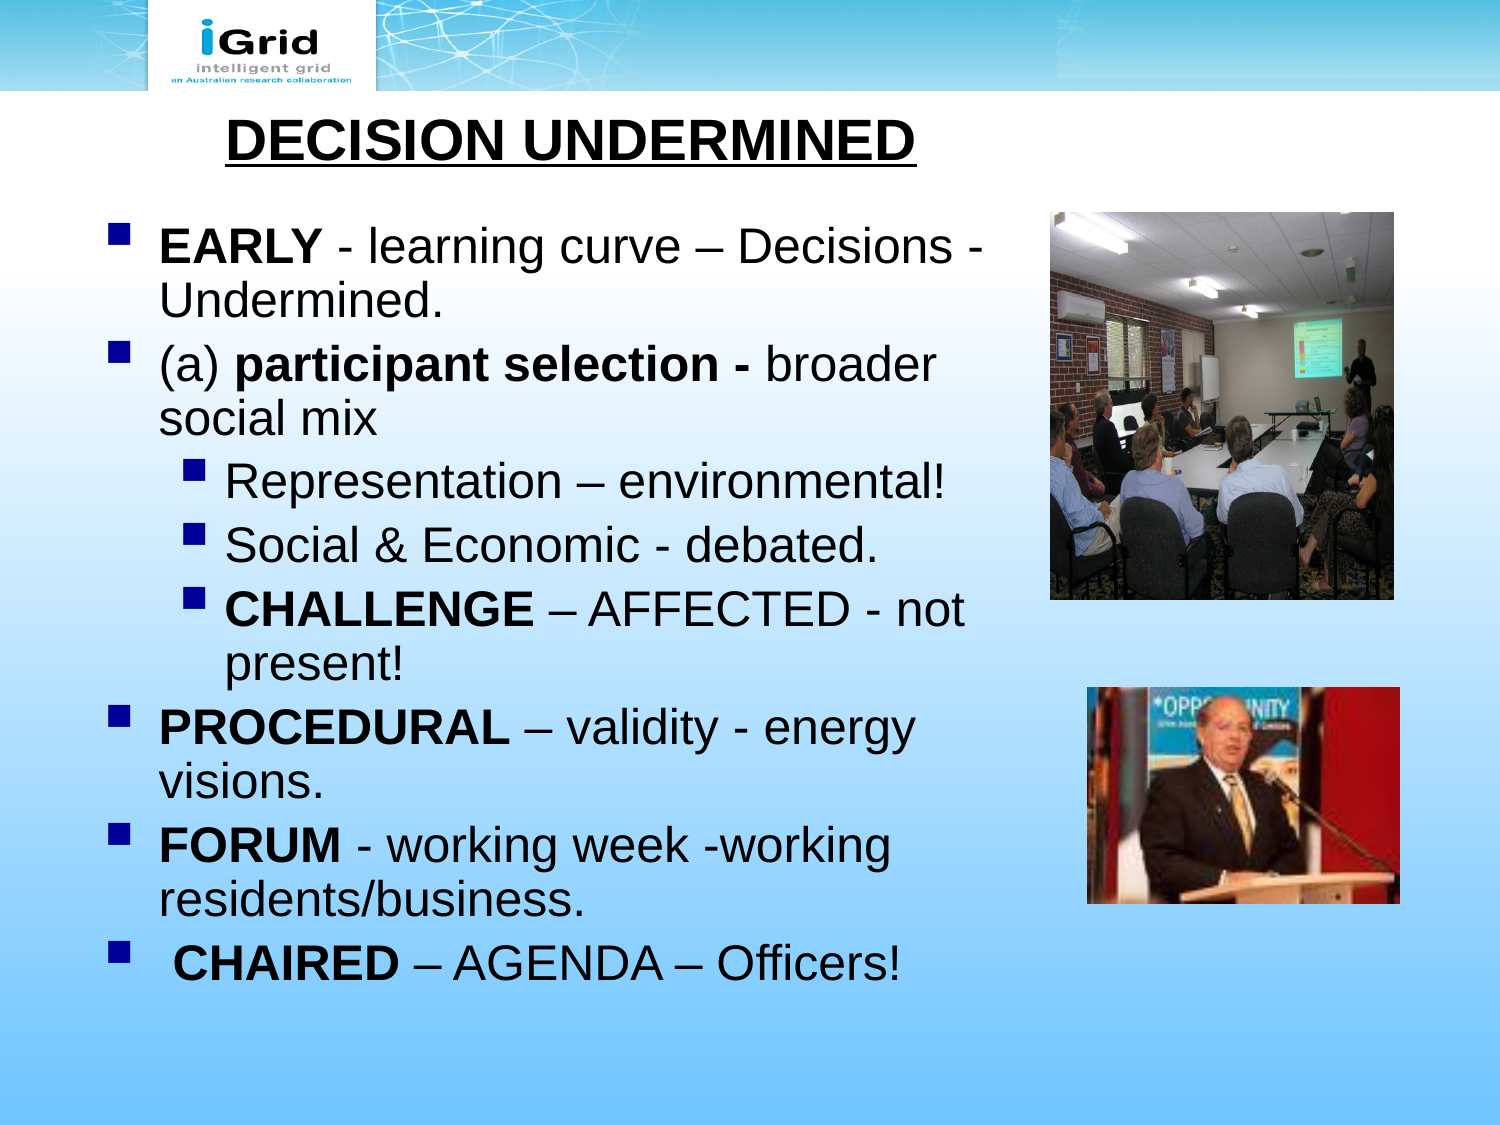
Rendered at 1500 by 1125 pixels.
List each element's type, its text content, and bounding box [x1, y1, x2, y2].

picture [1087, 687, 1401, 904]
title DECISION UNDERMINED [91, 99, 1051, 176]
list EARLY - learning curve – Decisions - Undermined. (a) participant selection - broader social mix Representation – environmental! Social & Economic - debated. CHALLENGE – AFFECTED - not present! PROCEDURAL – validity - energy visions. FORUM - working week -working residents/business. CHAIRED – AGENDA – Officers! [87, 212, 1063, 1063]
picture [0, 0, 1500, 91]
picture [1049, 212, 1394, 601]
